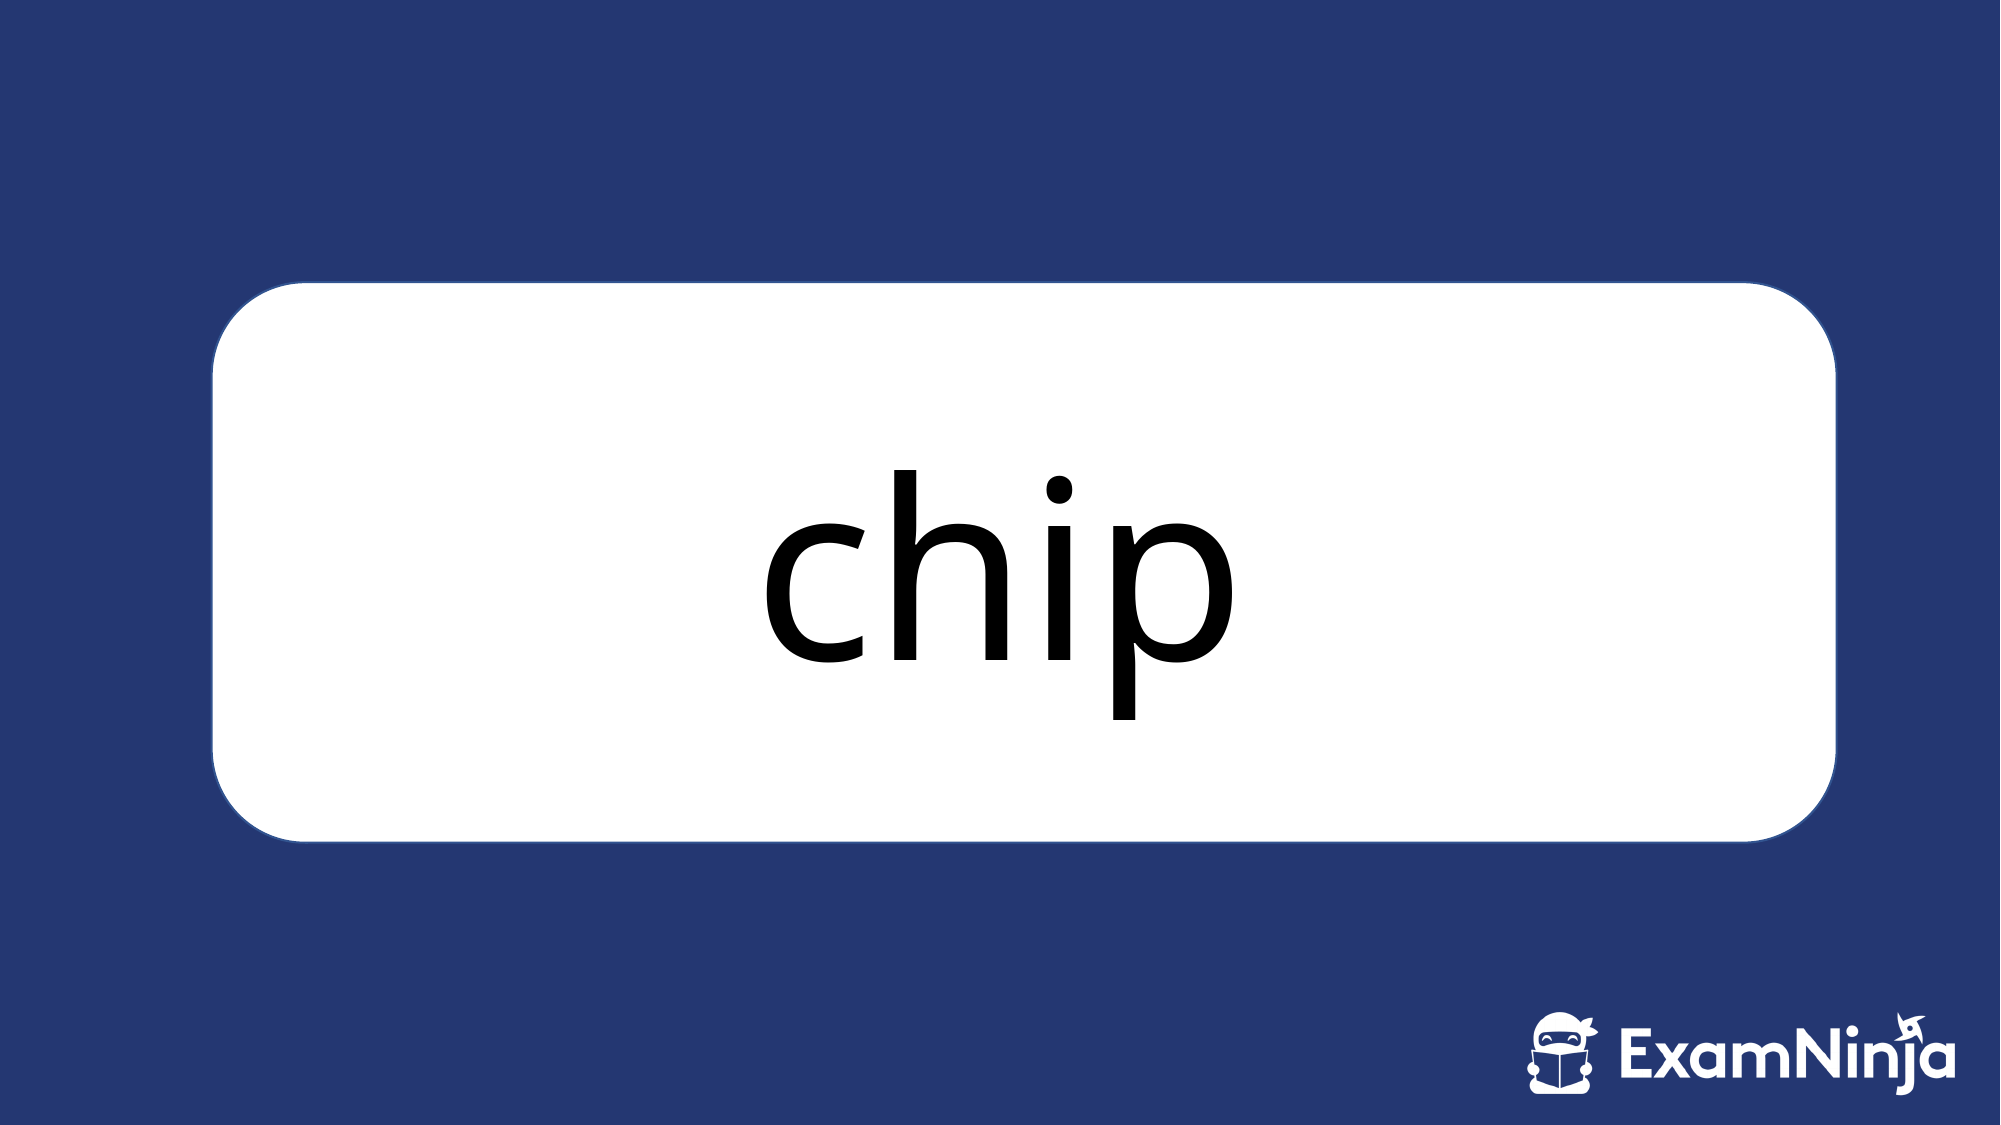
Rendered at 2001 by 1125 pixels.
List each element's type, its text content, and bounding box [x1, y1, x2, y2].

text_box [210, 719, 1838, 844]
text_box [210, 281, 1838, 403]
text_box chip [143, 403, 1857, 719]
picture [1501, 1003, 1979, 1102]
